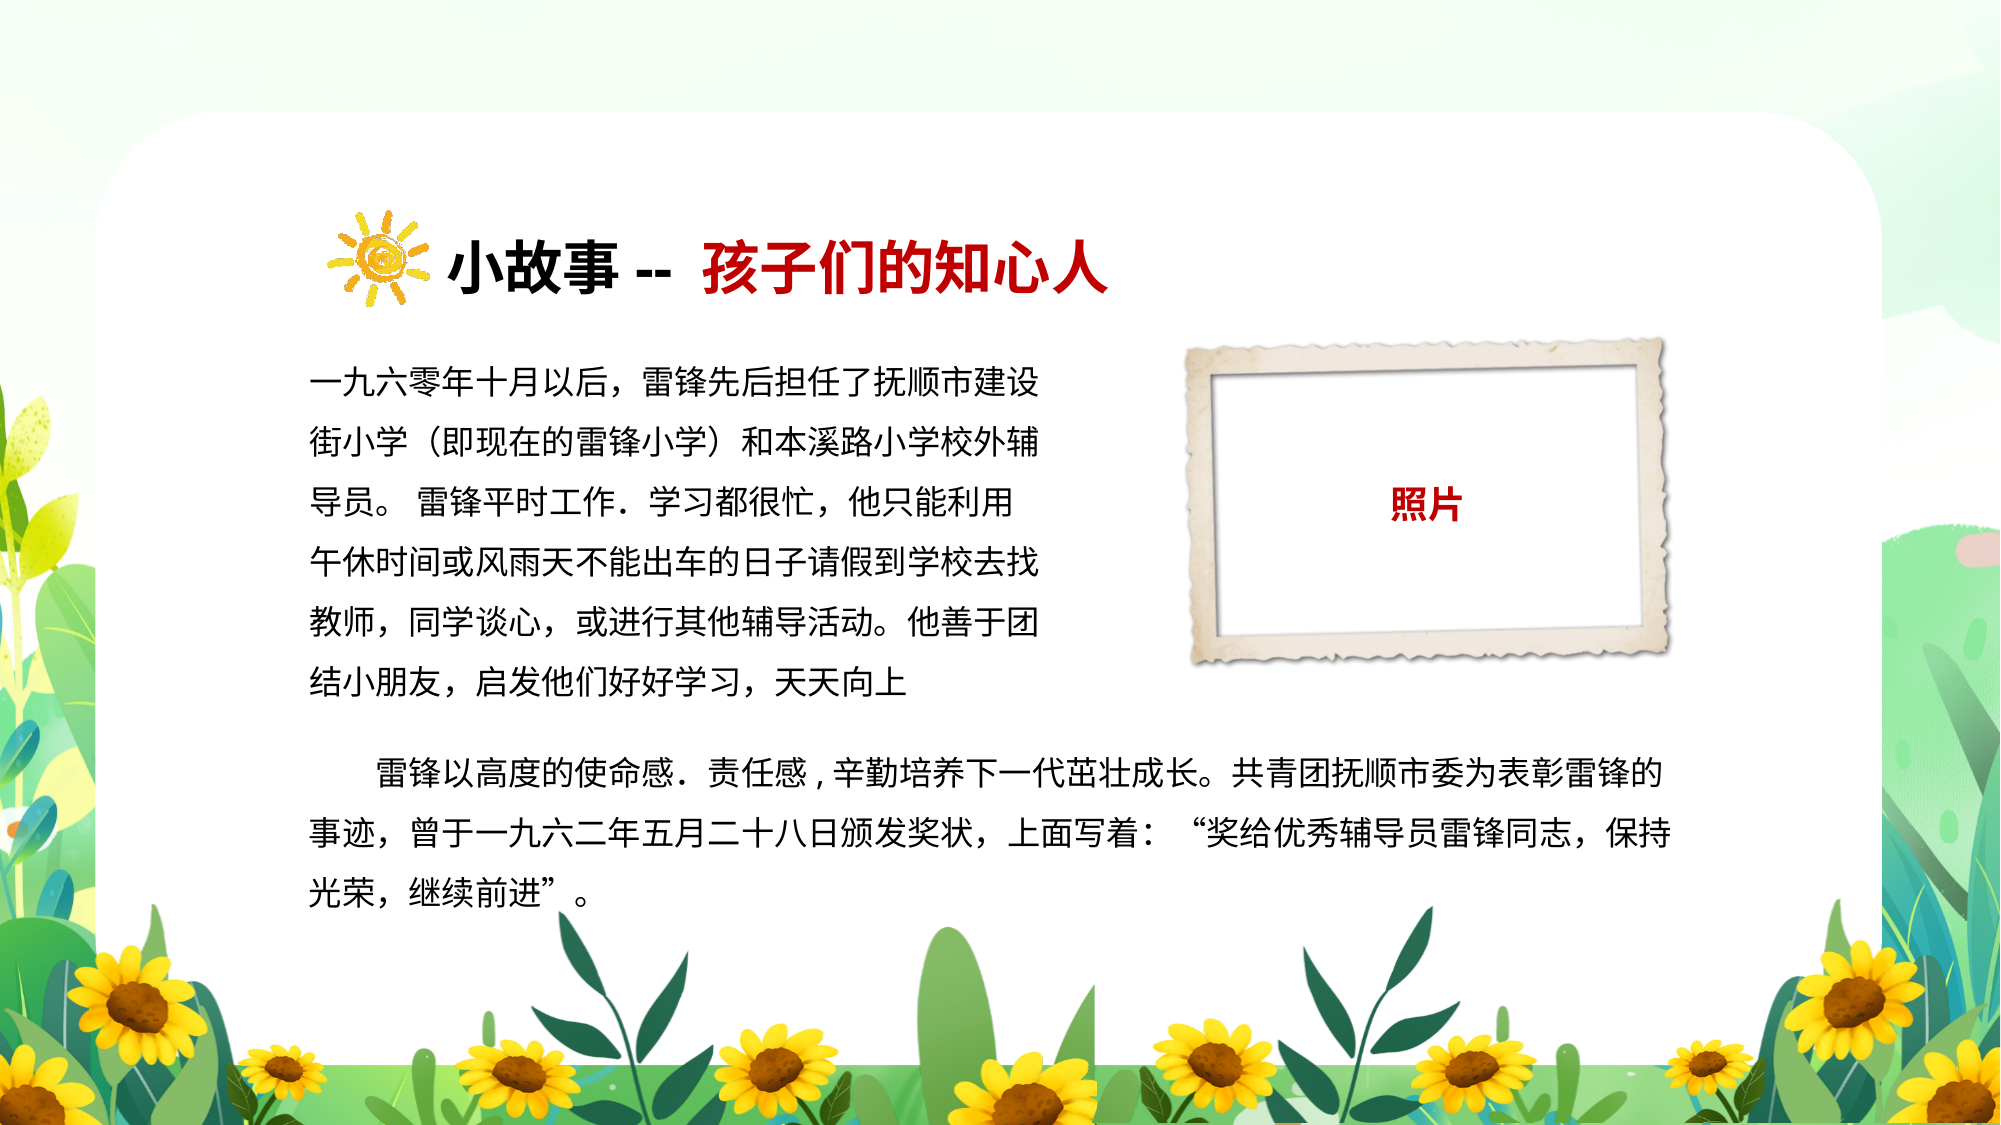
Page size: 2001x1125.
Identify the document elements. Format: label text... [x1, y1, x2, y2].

picture [0, 0, 2001, 1125]
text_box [1181, 334, 1676, 671]
text_box 一九六零年十月以后，雷锋先后担任了抚顺市建设街小学（即现在的雷锋小学）和本溪路小学校外辅导员。 雷锋平时工作．学习都很忙，他只能利用午休时间或风雨天不能出车的日子请假到学校去找教师，同学谈心，或进行其他辅导活动。他善于团结小朋友，启发他们好好学习，天天向上 [294, 334, 1063, 709]
text_box 雷锋以高度的使命感．责任感,辛勤培养下一代茁壮成长。共青团抚顺市委为表彰雷锋的事迹，曾于一九六二年五月二十八日颁发奖状，上面写着：“奖给优秀辅导员雷锋同志，保持光荣，继续前进”。 [294, 724, 1691, 920]
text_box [327, 210, 1127, 310]
